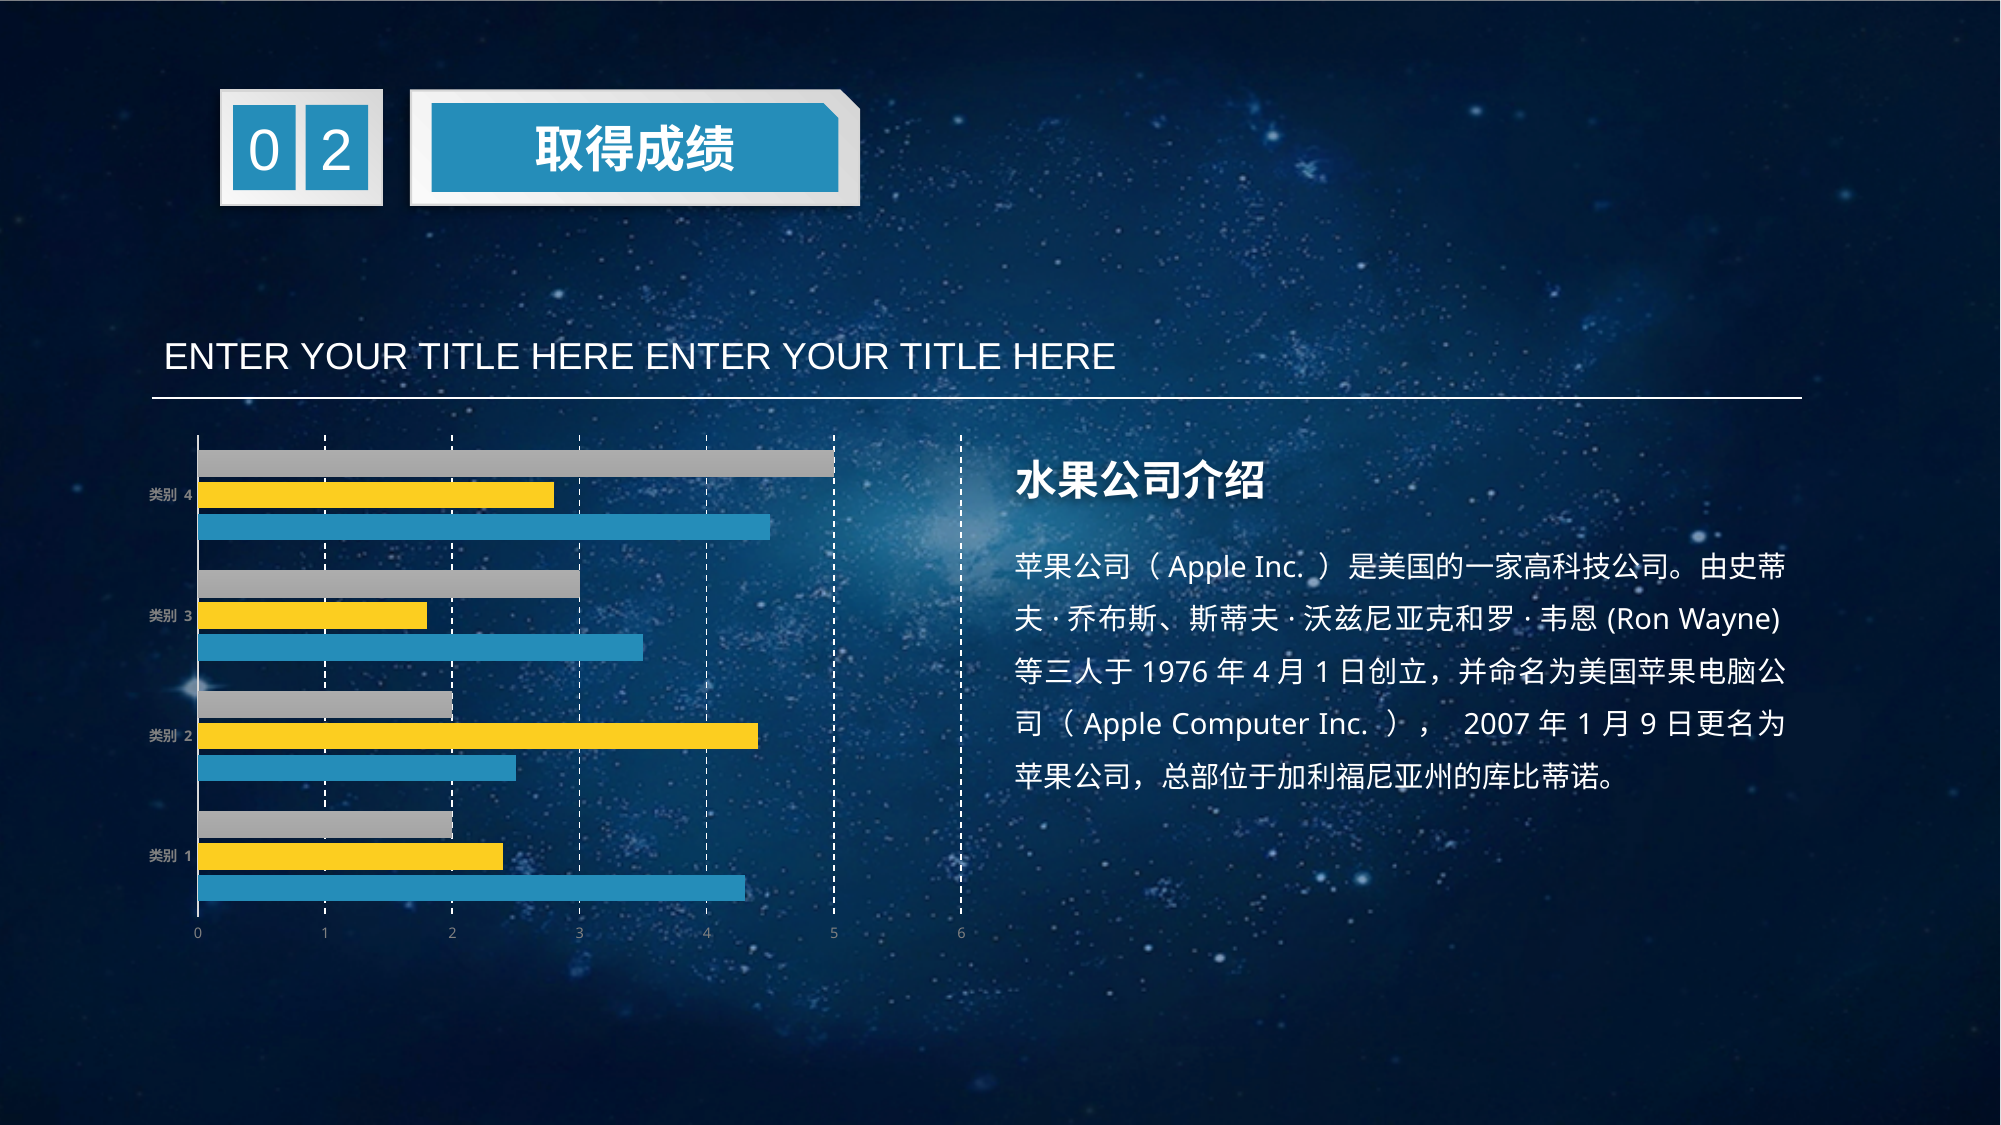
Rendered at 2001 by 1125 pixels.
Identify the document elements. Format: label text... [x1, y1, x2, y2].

picture [0, 0, 2001, 1125]
text_box ENTER YOUR TITLE HERE ENTER YOUR TITLE HERE [148, 324, 1154, 385]
text_box 水果公司介绍 [1001, 446, 1282, 512]
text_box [232, 104, 297, 191]
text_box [305, 104, 369, 191]
chart [131, 424, 983, 954]
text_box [410, 90, 860, 205]
text_box 苹果公司（Apple Inc. ）是美国的一家高科技公司。由史蒂夫·乔布斯、斯蒂夫·沃兹尼亚克和罗·韦恩(Ron Wayne)等三人于1976年4月1日创立，并命名为美国苹果电脑公司（Apple Computer Inc. ）， 2007年1月9日更名为苹果公司，总部位于加利福尼亚州的库比蒂诺。 [999, 523, 1802, 801]
text_box [220, 89, 383, 206]
